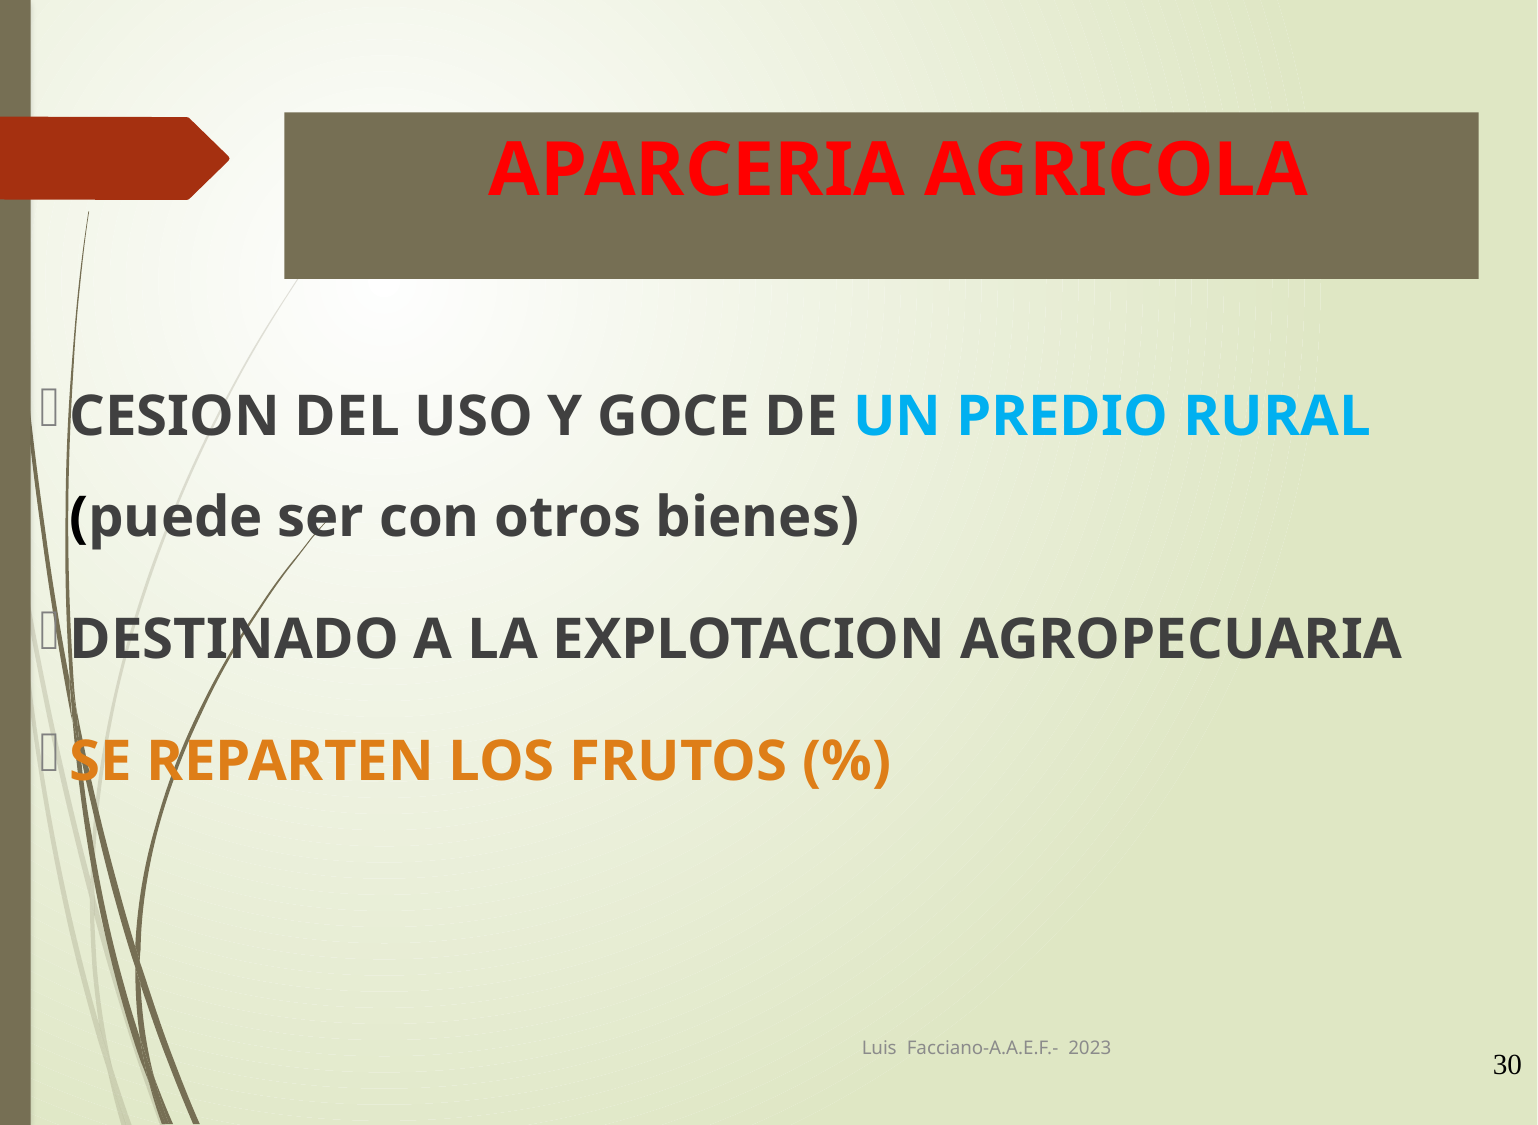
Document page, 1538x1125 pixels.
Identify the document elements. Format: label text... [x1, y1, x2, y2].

list CESION DEL USO Y GOCE DE UN PREDIO RURAL (puede ser con otros bienes) DESTINADO A LA EXPLOTACION AGROPECUARIA SE REPARTEN LOS FRUTOS (%) [24, 338, 1538, 1024]
footer Luis Facciano-A.A.E.F.- 2023 [846, 1024, 1538, 1071]
slide_number 30 [1447, 1050, 1538, 1075]
title APARCERIA AGRICOLA [284, 112, 1479, 279]
